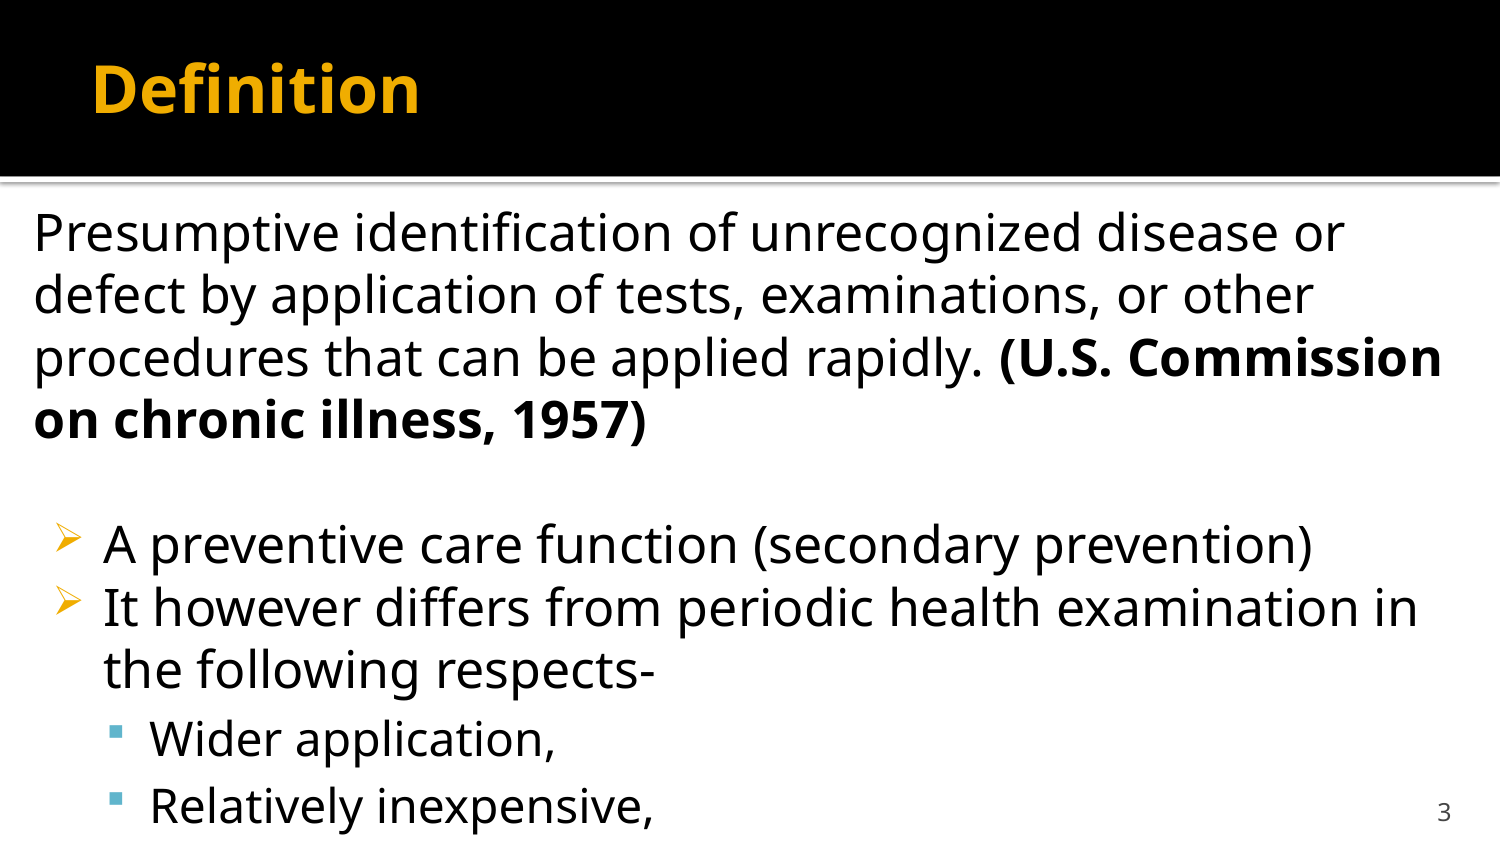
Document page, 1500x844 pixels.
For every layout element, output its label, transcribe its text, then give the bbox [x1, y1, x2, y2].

slide_number 3 [1345, 796, 1467, 831]
title Definition [75, 39, 1263, 135]
list Presumptive identification of unrecognized disease or defect by application of tests, examinations, or other procedures that can be applied rapidly. (U.S. Commission on chronic illness, 1957) A preventive care function (secondary prevention) It however differs from periodic health examination in the following respects- Wider application, Relatively inexpensive, [24, 184, 1500, 844]
